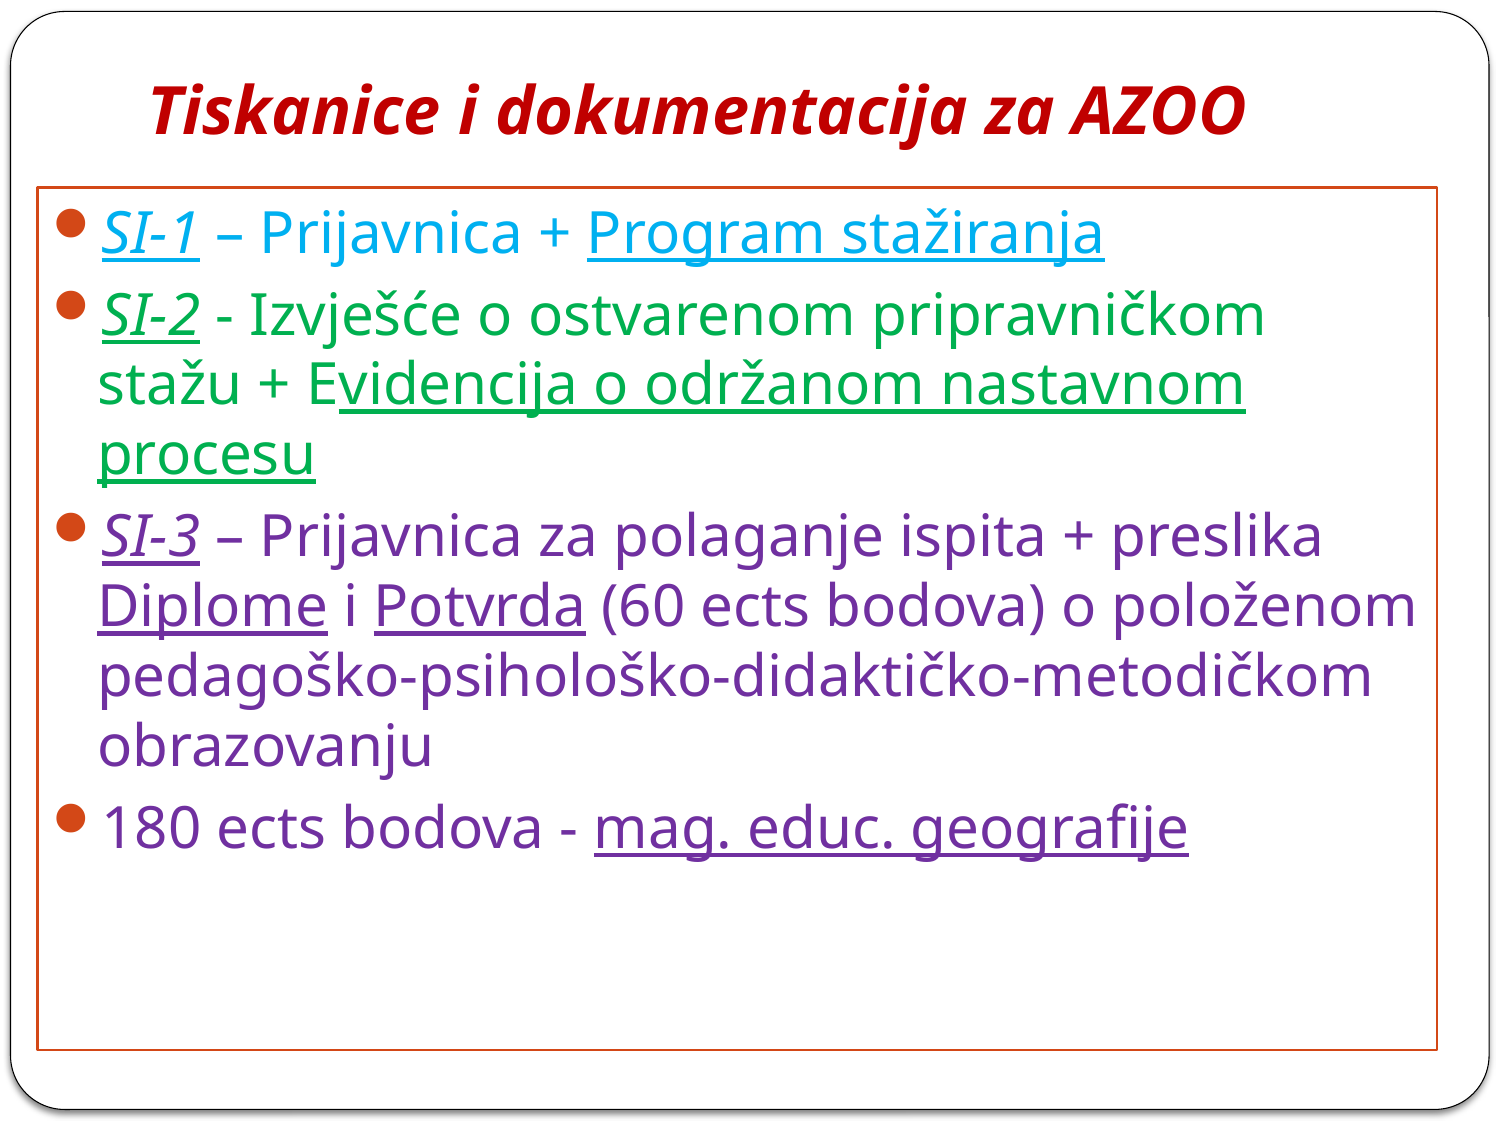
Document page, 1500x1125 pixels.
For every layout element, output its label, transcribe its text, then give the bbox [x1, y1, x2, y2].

title Tiskanice i dokumentacija za AZOO [75, 37, 1263, 163]
list SI-1 – Prijavnica + Program stažiranja SI-2 - Izvješće o ostvarenom pripravničkom stažu + Evidencija o održanom nastavnom procesu SI-3 – Prijavnica za polaganje ispita + preslika Diplome i Potvrda (60 ects bodova) o položenom pedagoško-psihološko-didaktičko-metodičkom obrazovanju 180 ects bodova - mag. educ. geografije [36, 186, 1438, 1051]
